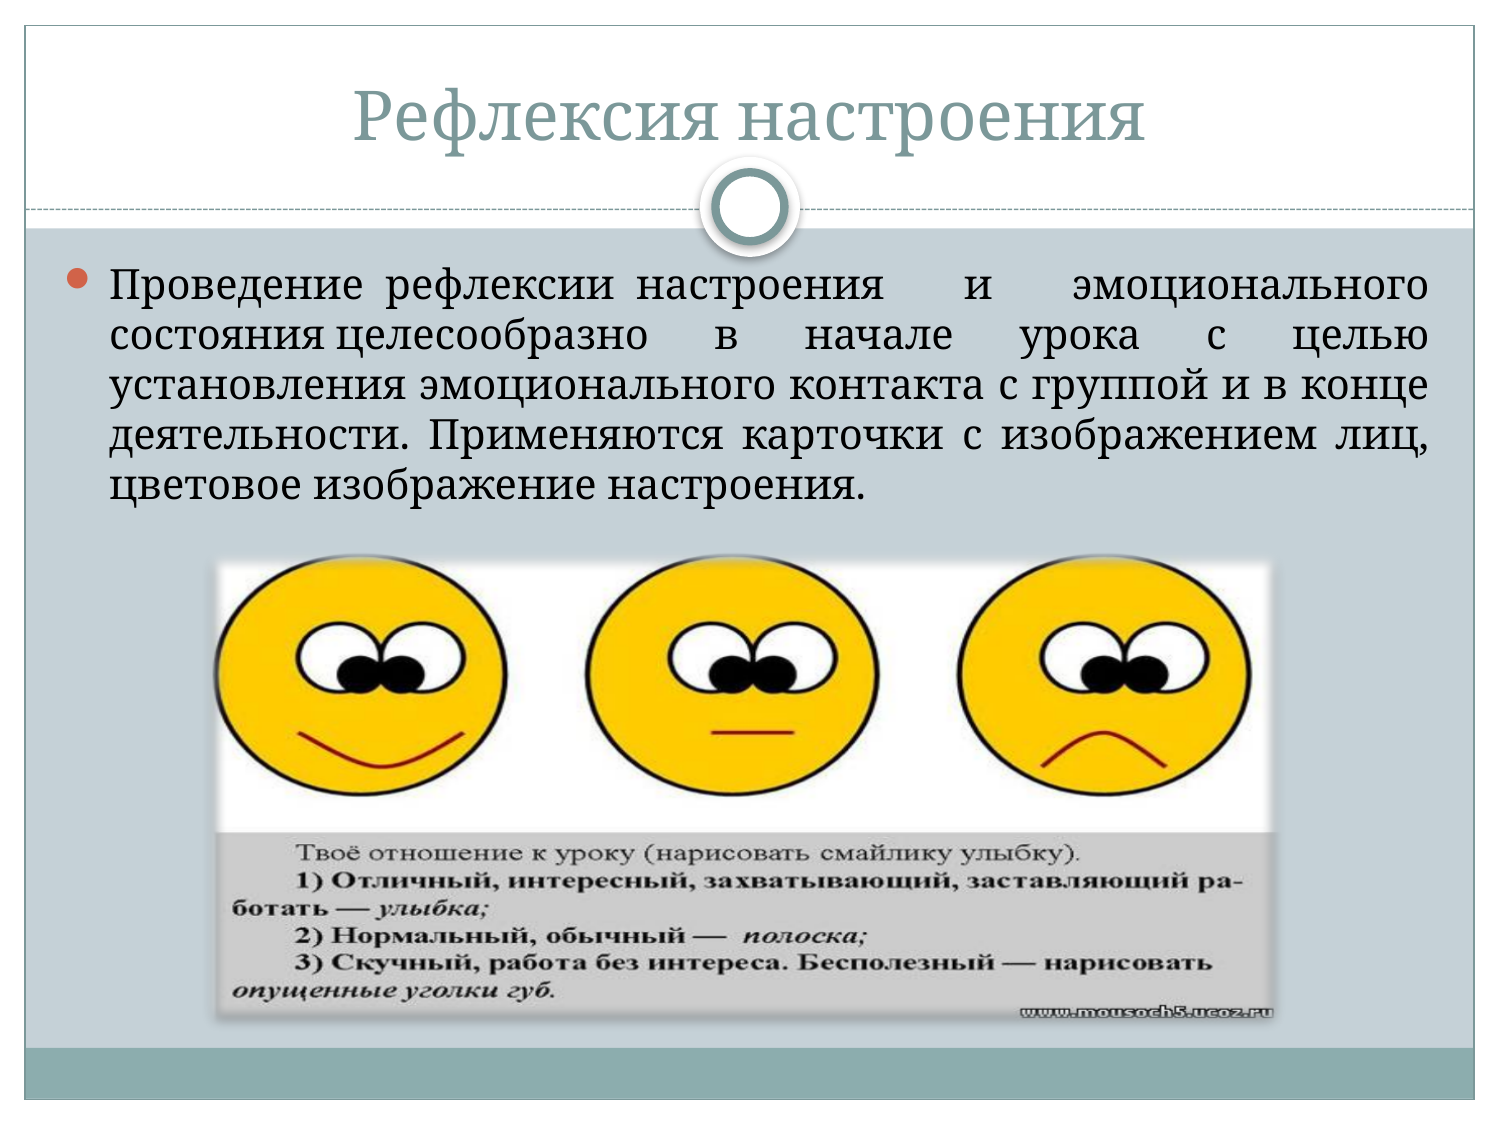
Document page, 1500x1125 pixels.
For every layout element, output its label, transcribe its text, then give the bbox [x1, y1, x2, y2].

picture [206, 550, 1282, 1024]
title Рефлексия настроения [49, 37, 1450, 162]
list Проведение рефлексии настроения и эмоционального состояния целесообразно в начале урока с целью установления эмоционального контакта с группой и в конце деятельности. Применяются карточки с изображением лиц, цветовое изображение настроения. [49, 250, 1445, 1001]
